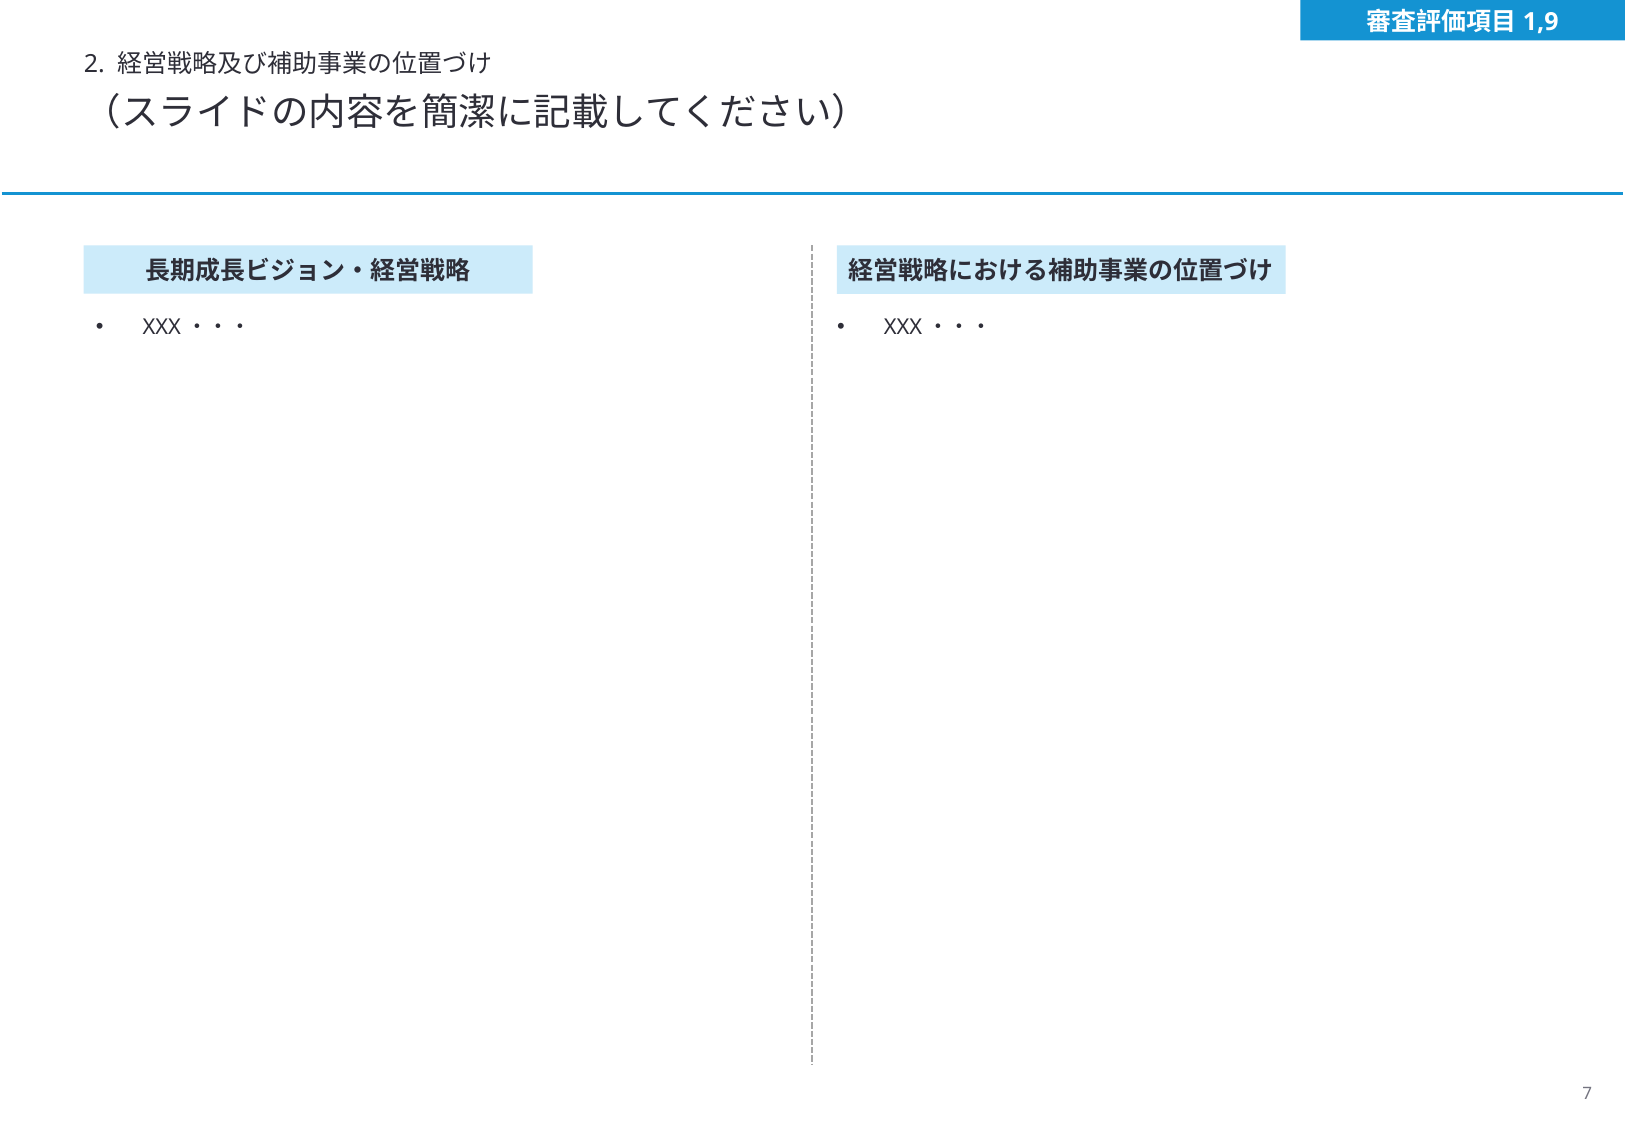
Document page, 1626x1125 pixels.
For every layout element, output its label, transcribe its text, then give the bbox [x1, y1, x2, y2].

text_box XXX・・・ [836, 302, 1541, 1065]
text_box 審査評価項目1,9 [1299, 0, 1625, 41]
list （スライドの内容を簡潔に記載してください） [84, 83, 1543, 183]
list 2. 経営戦略及び補助事業の位置づけ [84, 40, 1543, 82]
text_box XXX・・・ [83, 302, 788, 1065]
text_box 経営戦略における補助事業の位置づけ [836, 244, 1287, 295]
text_box 長期成長ビジョン・経営戦略 [83, 244, 533, 295]
